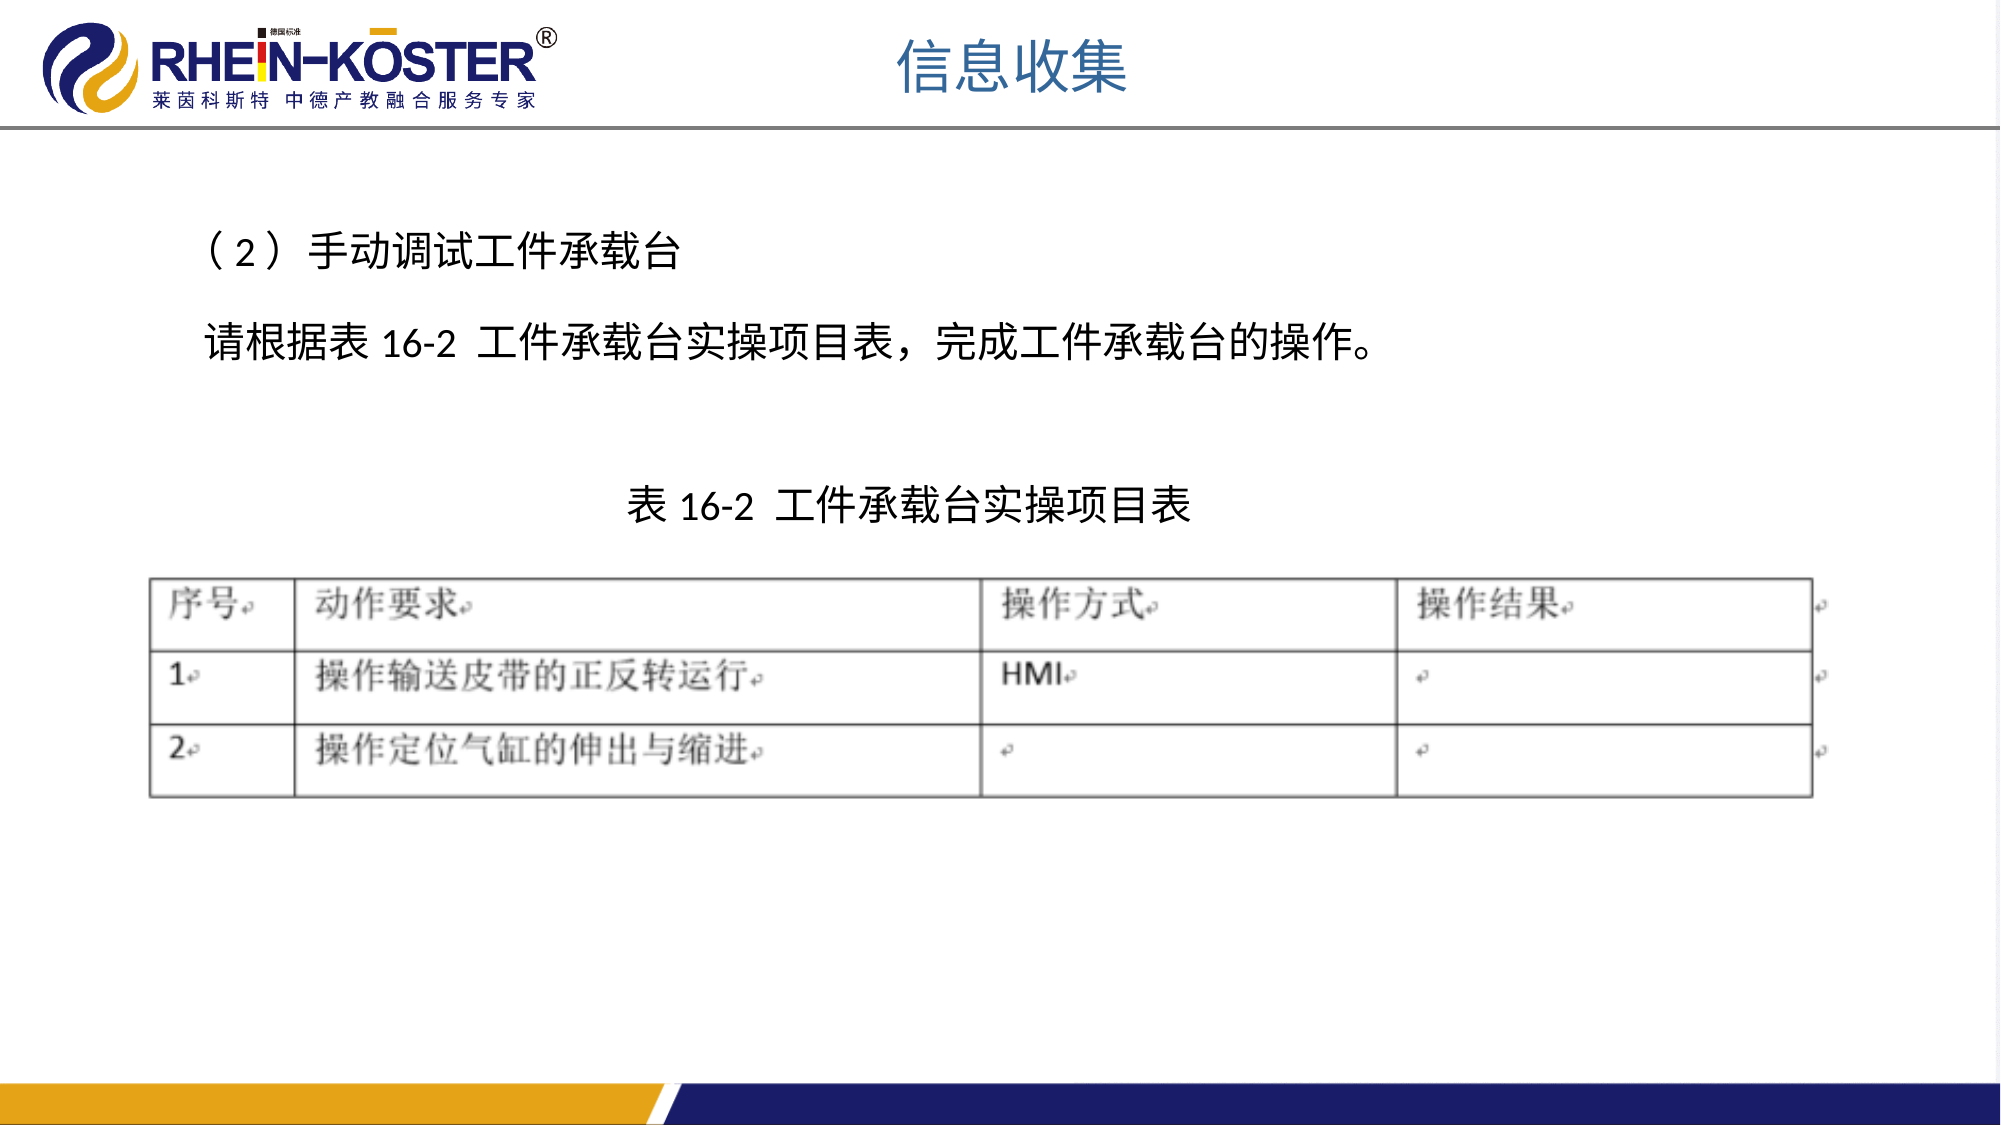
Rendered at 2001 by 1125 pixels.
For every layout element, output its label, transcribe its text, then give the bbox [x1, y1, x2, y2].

text_box 表16-2 工件承载台实操项目表 [611, 471, 1207, 537]
text_box （2）手动调试工件承载台 [102, 192, 1068, 283]
picture [0, 0, 2001, 1125]
list 信息收集 [499, 31, 1525, 124]
text_box 请根据表16-2 工件承载台实操项目表，完成工件承载台的操作。 [123, 283, 1879, 374]
